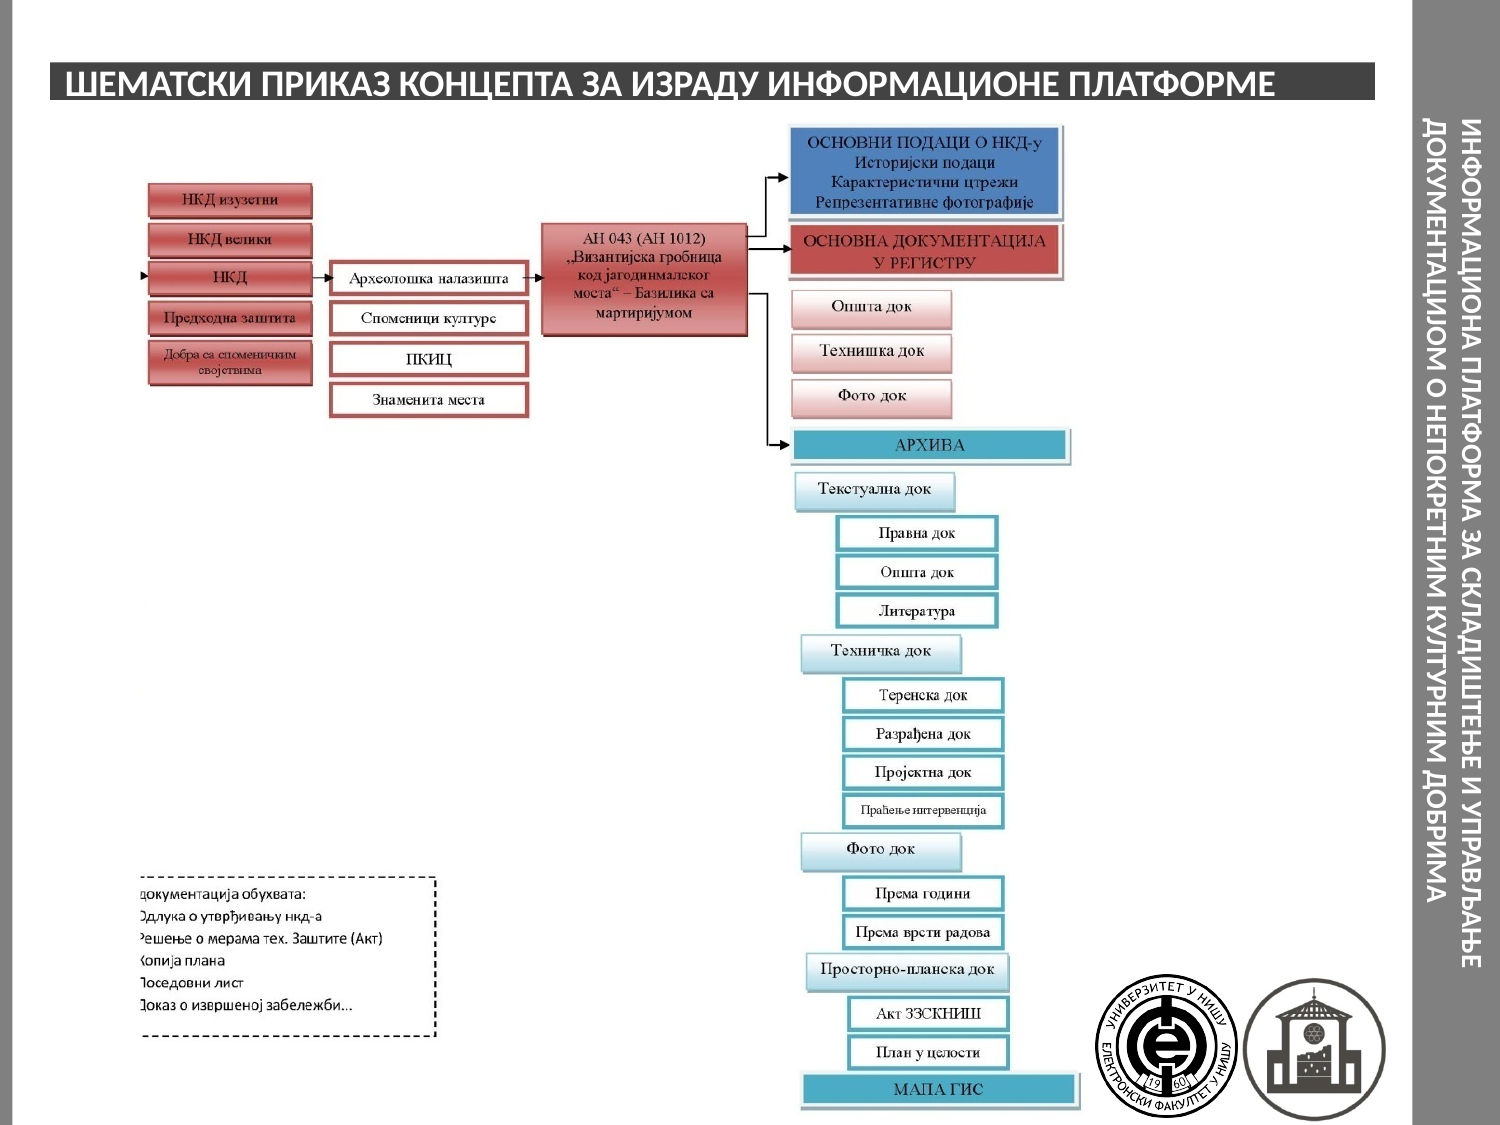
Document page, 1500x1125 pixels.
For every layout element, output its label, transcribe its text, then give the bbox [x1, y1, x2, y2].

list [140, 120, 1085, 1125]
list ШЕМАТСКИ ПРИКАЗ КОНЦЕПТА ЗА ИЗРАДУ ИНФОРМАЦИОНЕ ПЛАТФОРМЕ [50, 62, 1375, 100]
picture [1239, 968, 1388, 1123]
picture [1094, 974, 1238, 1118]
title ИНФОРМАЦИОНА ПЛАТФОРМА ЗА СКЛАДИШТЕЊЕ И УПРАВЉАЊЕ ДОКУМЕНТАЦИЈОМ О НЕПОКРЕТНИМ КУЛТУРНИМ ДОБРИМА [1412, 62, 1500, 1025]
